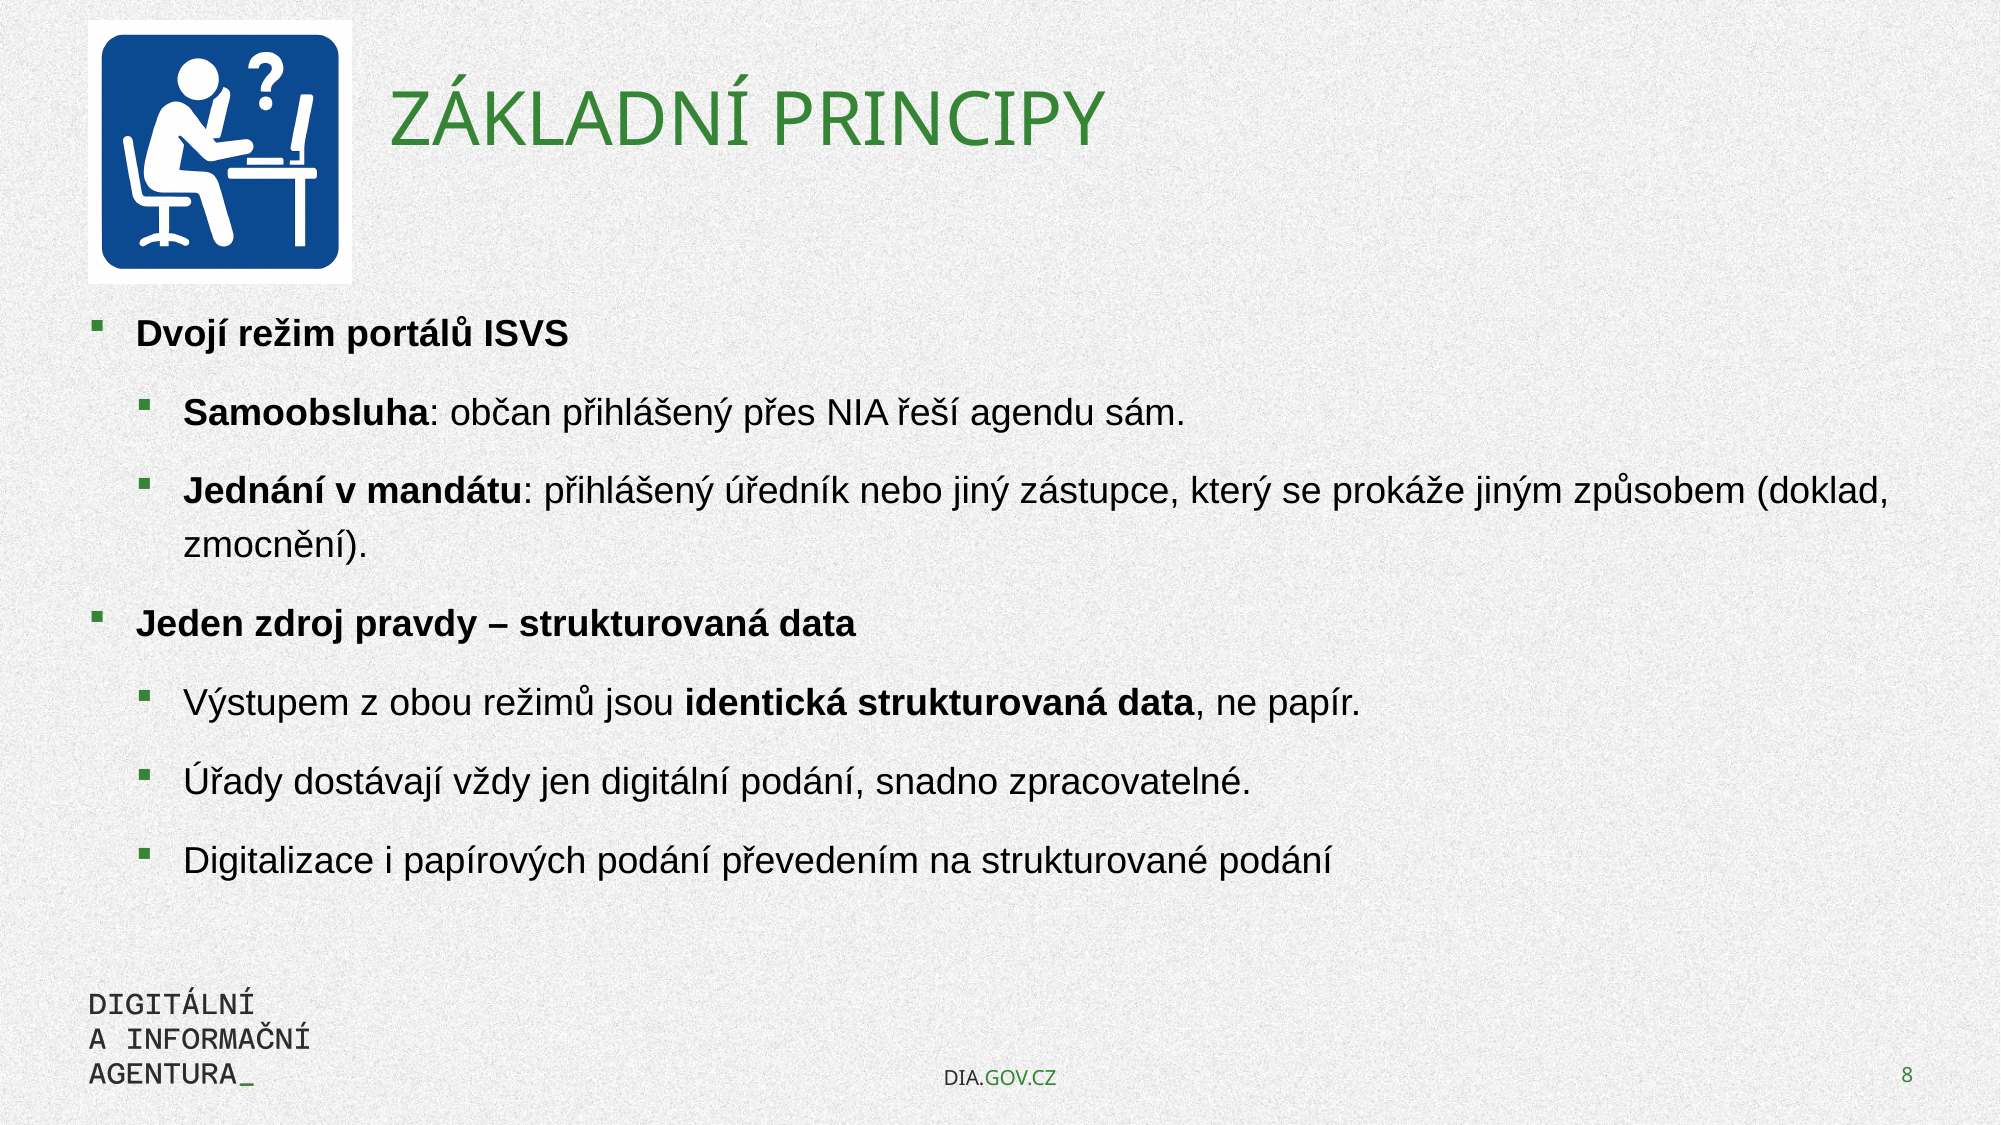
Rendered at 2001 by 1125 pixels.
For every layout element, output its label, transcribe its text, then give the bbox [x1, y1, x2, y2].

picture [0, 0, 2001, 1125]
footer DIA.GOV.CZ [558, 1037, 1442, 1098]
slide_number 8 [1612, 1037, 1928, 1098]
list Dvojí režim portálů ISVS Samoobsluha: občan přihlášený přes NIA řeší agendu sám. Jednání v mandátu: přihlášený úředník nebo jiný zástupce, který se prokáže jiným způsobem (doklad, zmocnění). Jeden zdroj pravdy – strukturovaná data Výstupem z obou režimů jsou identická strukturovaná data, ne papír. Úřady dostávají vždy jen digitální podání, snadno zpracovatelné. Digitalizace i papírových podání převedením na strukturované podání [88, 299, 1912, 980]
title Základní principy [389, 70, 1912, 284]
